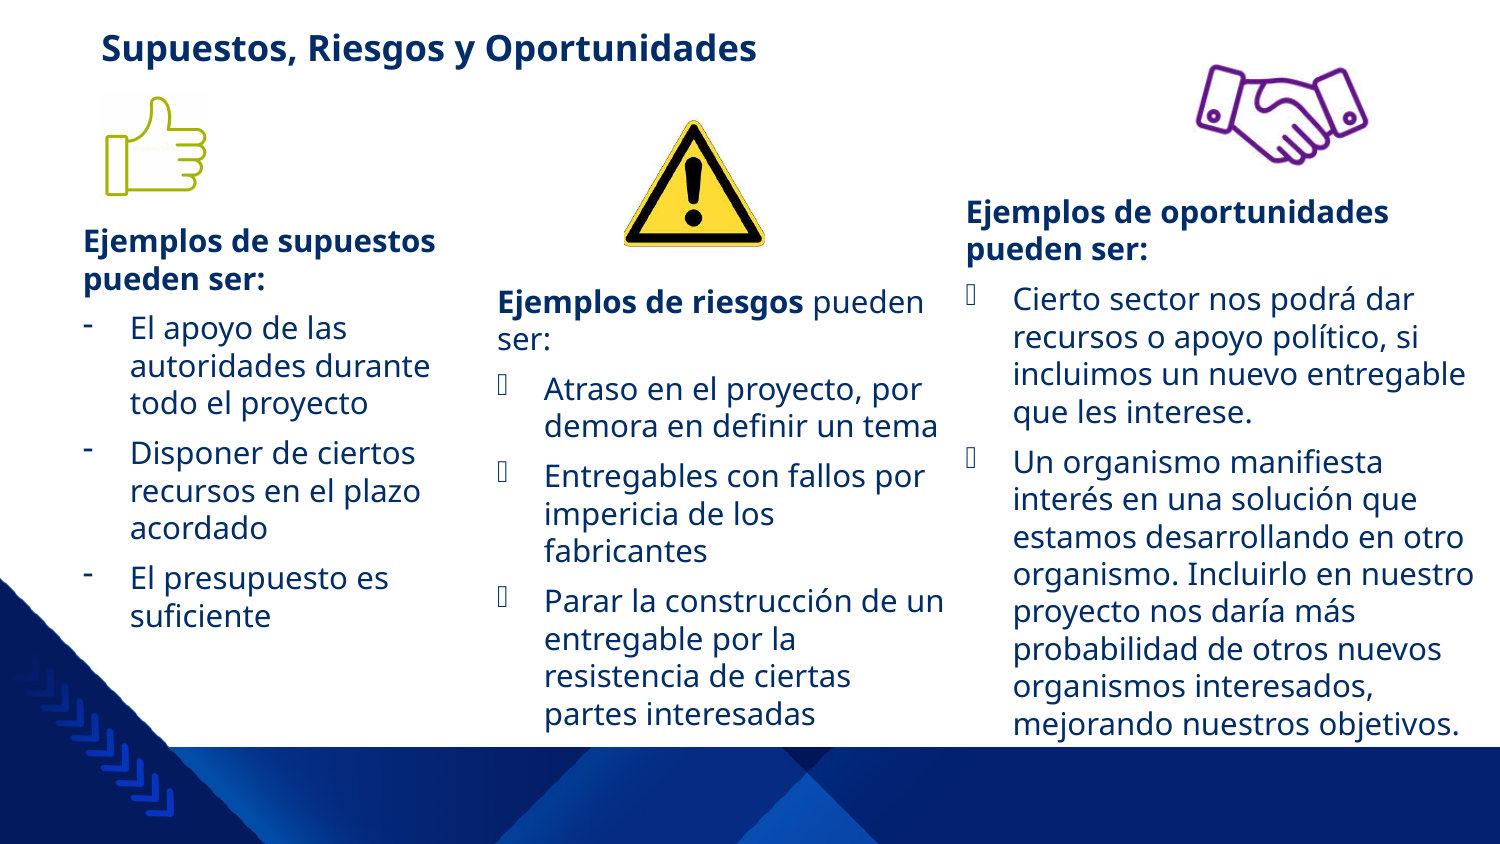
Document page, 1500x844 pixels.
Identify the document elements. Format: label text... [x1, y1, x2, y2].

text_box Ejemplos de oportunidades pueden ser: Cierto sector nos podrá dar recursos o apoyo político, si incluimos un nuevo entregable que les interese. Un organismo manifiesta interés en una solución que estamos desarrollando en otro organismo. Incluirlo en nuestro proyecto nos daría más probabilidad de otros nuevos organismos interesados, mejorando nuestros objetivos. [950, 184, 1500, 749]
text_box Ejemplos de supuestos pueden ser: El apoyo de las autoridades durante todo el proyecto Disponer de ciertos recursos en el plazo acordado El presupuesto es suficiente [68, 213, 487, 641]
text_box Supuestos, Riesgos y Oportunidades [82, 14, 1422, 80]
text_box Ejemplos de riesgos pueden ser: Atraso en el proyecto, por demora en definir un tema Entregables con fallos por impericia de los fabricantes Parar la construcción de un entregable por la resistencia de ciertas partes interesadas [482, 274, 950, 739]
picture [0, 0, 1500, 844]
